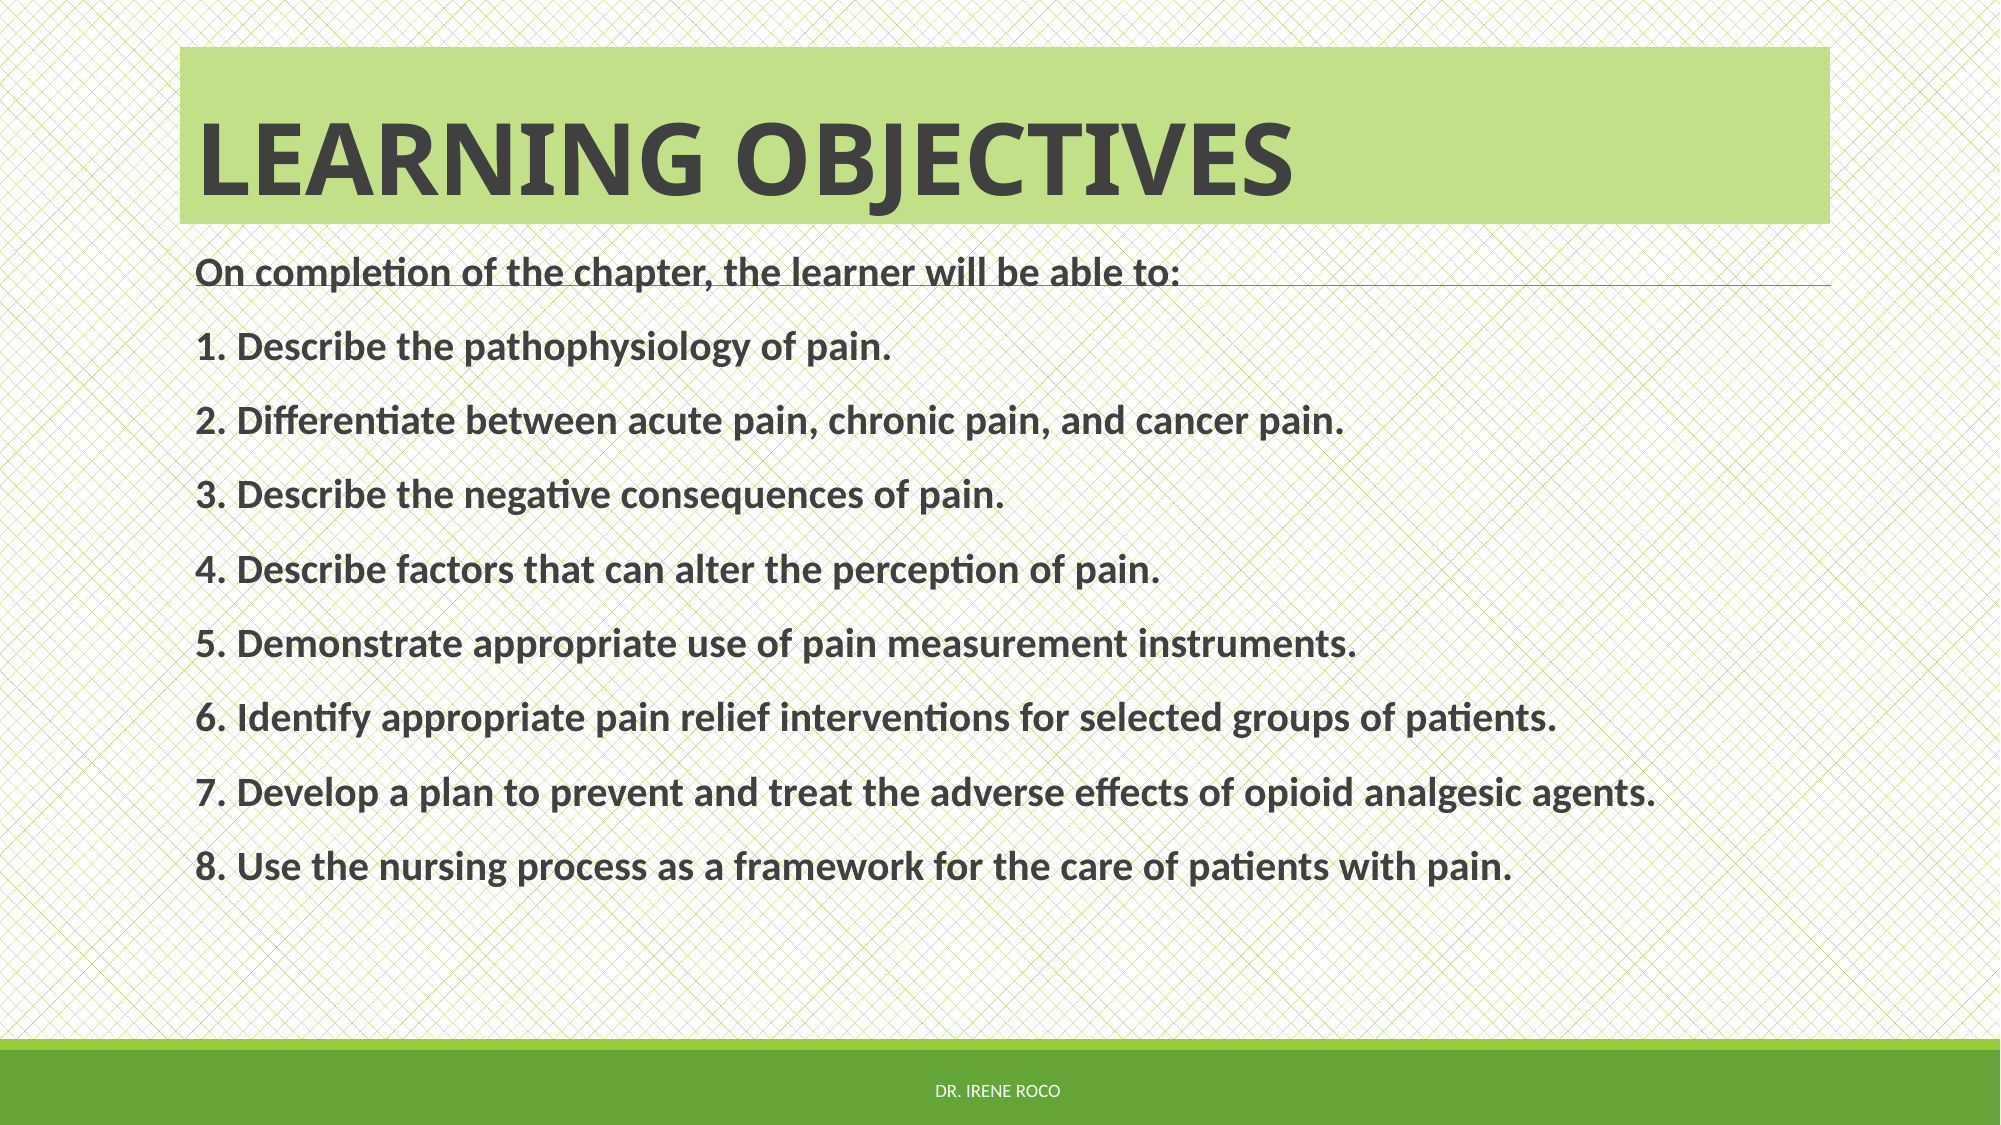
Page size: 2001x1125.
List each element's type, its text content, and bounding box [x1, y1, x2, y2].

footer Dr. Irene Roco [604, 1059, 1396, 1120]
title LEARNING OBJECTIVES [180, 47, 1830, 224]
list On completion of the chapter, the learner will be able to: 1. Describe the pathophysiology of pain. 2. Differentiate between acute pain, chronic pain, and cancer pain. 3. Describe the negative consequences of pain. 4. Describe factors that can alter the perception of pain. 5. Demonstrate appropriate use of pain measurement instruments. 6. Identify appropriate pain relief interventions for selected groups of patients. 7. Develop a plan to prevent and treat the adverse effects of opioid analgesic agents. 8. Use the nursing process as a framework for the care of patients with pain. [180, 242, 1830, 963]
